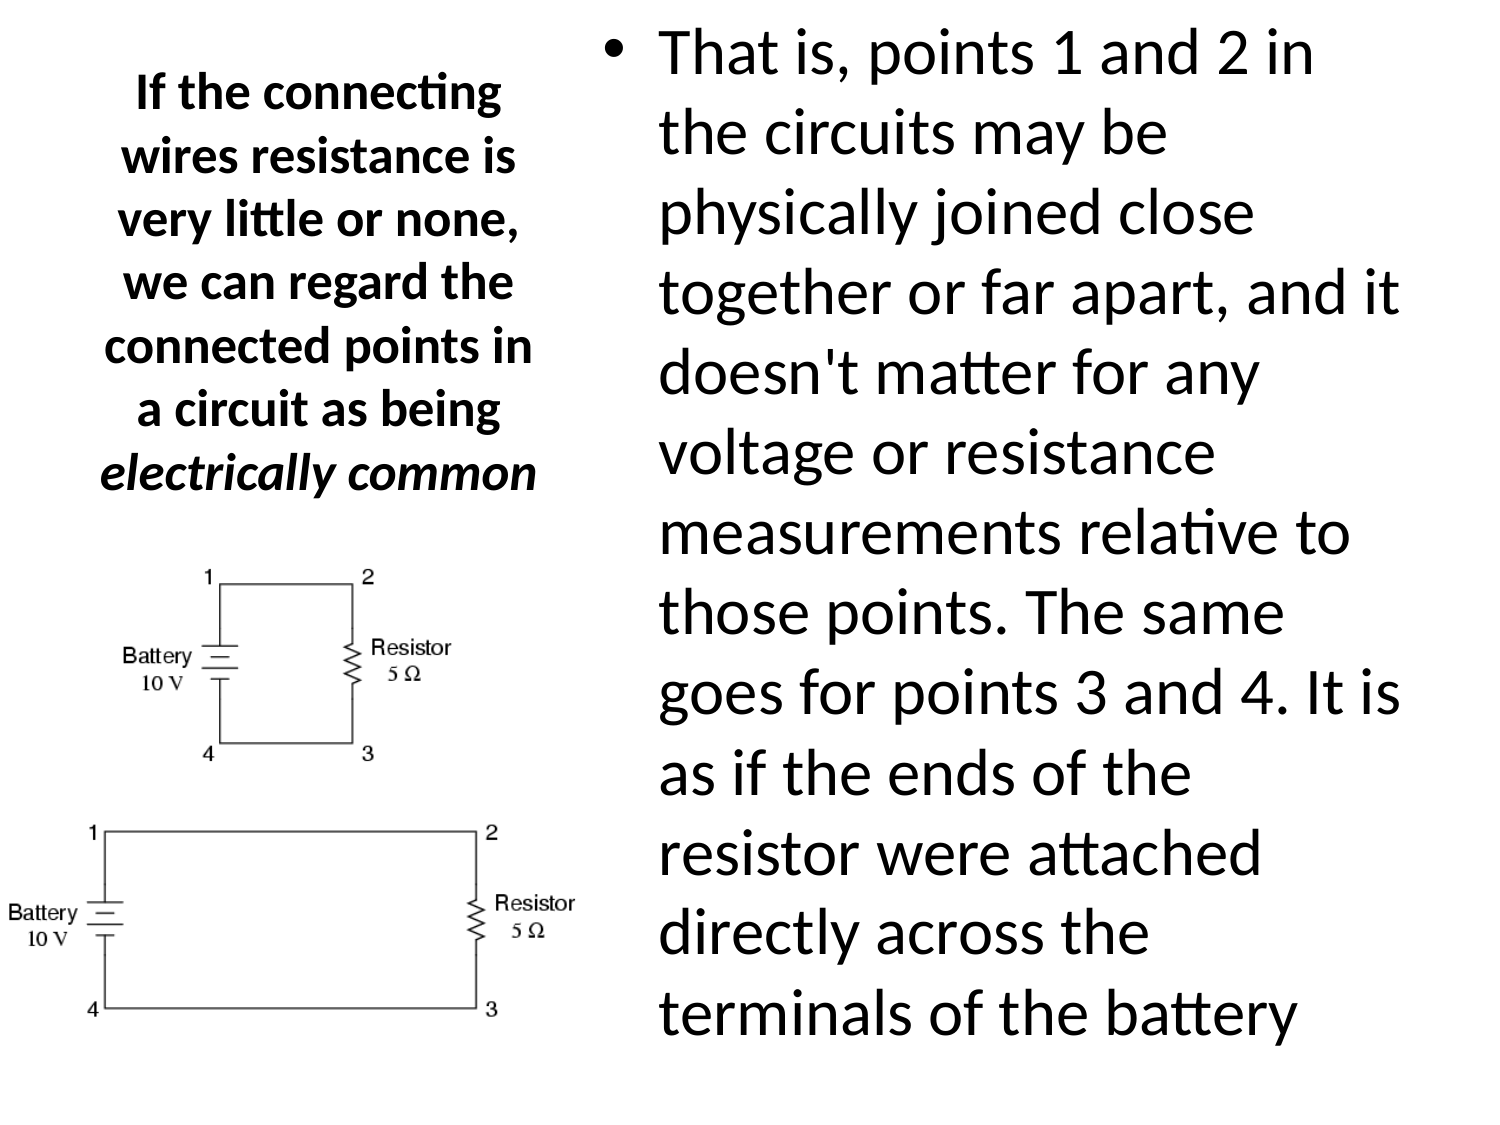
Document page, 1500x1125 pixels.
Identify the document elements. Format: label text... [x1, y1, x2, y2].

picture [0, 562, 581, 1026]
title If the connecting wires resistance is very little or none, we can regard the connected points in a circuit as being electrically common [75, 45, 563, 513]
list That is, points 1 and 2 in the circuits may be physically joined close together or far apart, and it doesn't matter for any voltage or resistance measurements relative to those points. The same goes for points 3 and 4. It is as if the ends of the resistor were attached directly across the terminals of the battery [587, 0, 1425, 1125]
